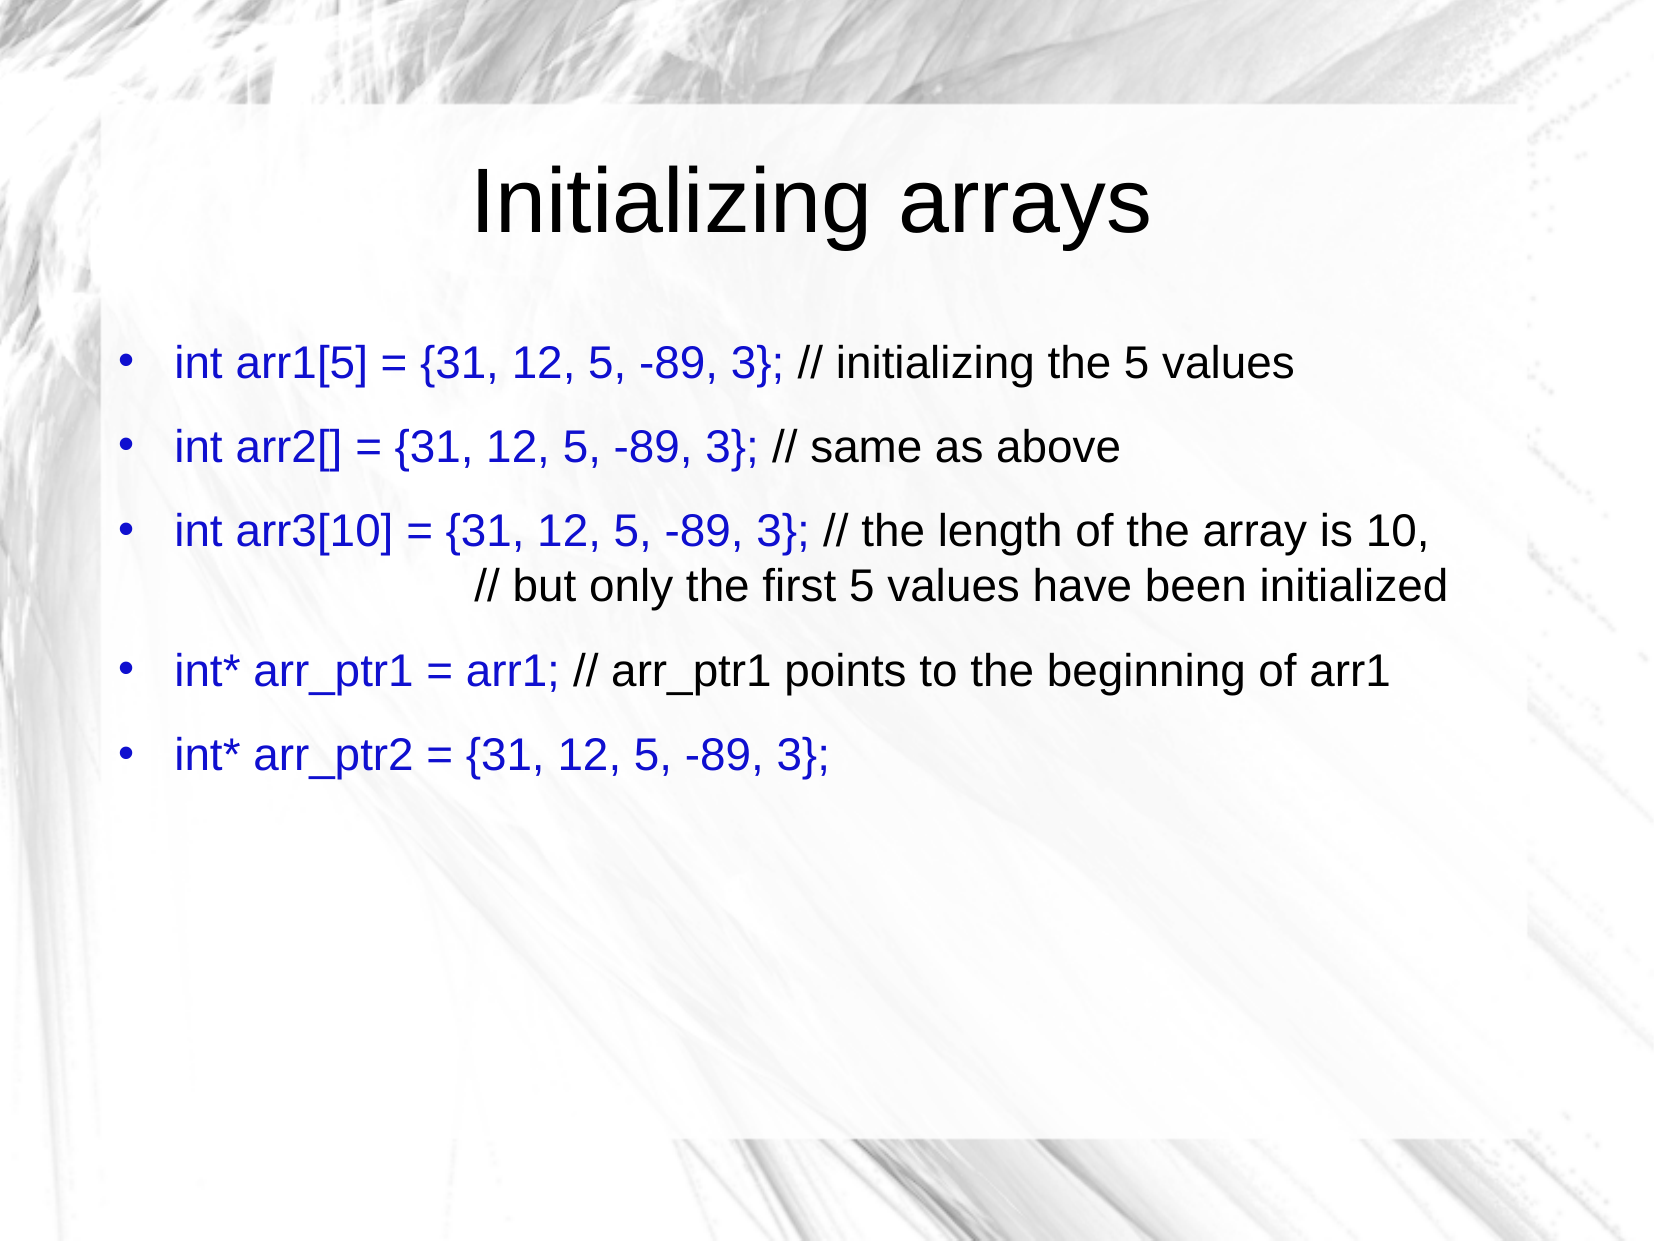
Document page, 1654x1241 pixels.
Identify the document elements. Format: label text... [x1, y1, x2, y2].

picture [0, 0, 1654, 1241]
title Initializing arrays [118, 93, 1506, 299]
list int arr1[5] = {31, 12, 5, -89, 3}; // initializing the 5 values int arr2[] = {31, 12, 5, -89, 3}; // same as above int arr3[10] = {31, 12, 5, -89, 3}; // the length of the array is 10, // but only the first 5 values have been initialized int* arr_ptr1 = arr1; // arr_ptr1 points to the beginning of arr1 int* arr_ptr2 = {31, 12, 5, -89, 3}; [118, 332, 1571, 1121]
